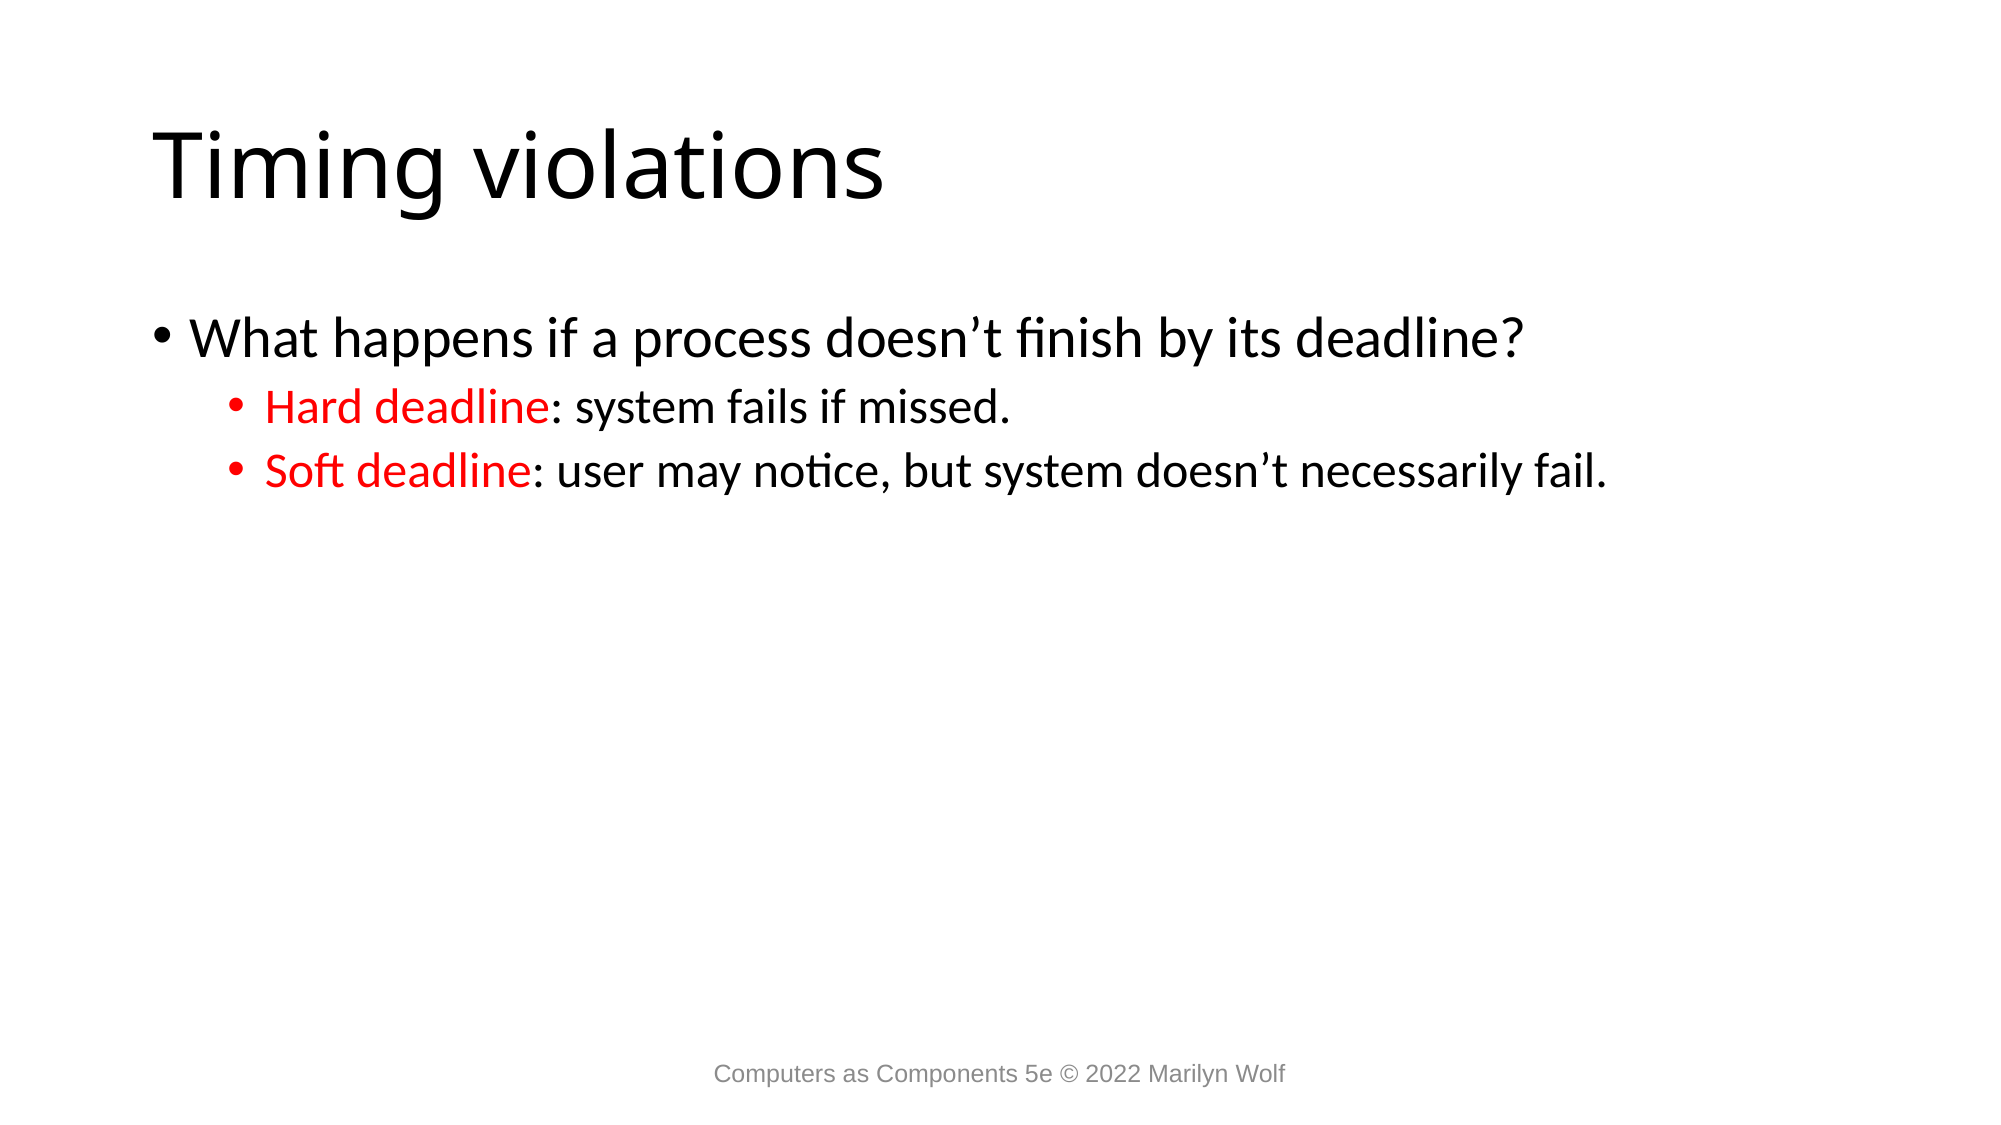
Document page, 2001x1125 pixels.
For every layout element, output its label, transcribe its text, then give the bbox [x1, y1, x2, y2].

list What happens if a process doesn’t finish by its deadline? Hard deadline: system fails if missed. Soft deadline: user may notice, but system doesn’t necessarily fail. [137, 299, 1863, 1014]
title Timing violations [137, 59, 1863, 278]
footer Computers as Components 5e © 2022 Marilyn Wolf [662, 1042, 1338, 1103]
